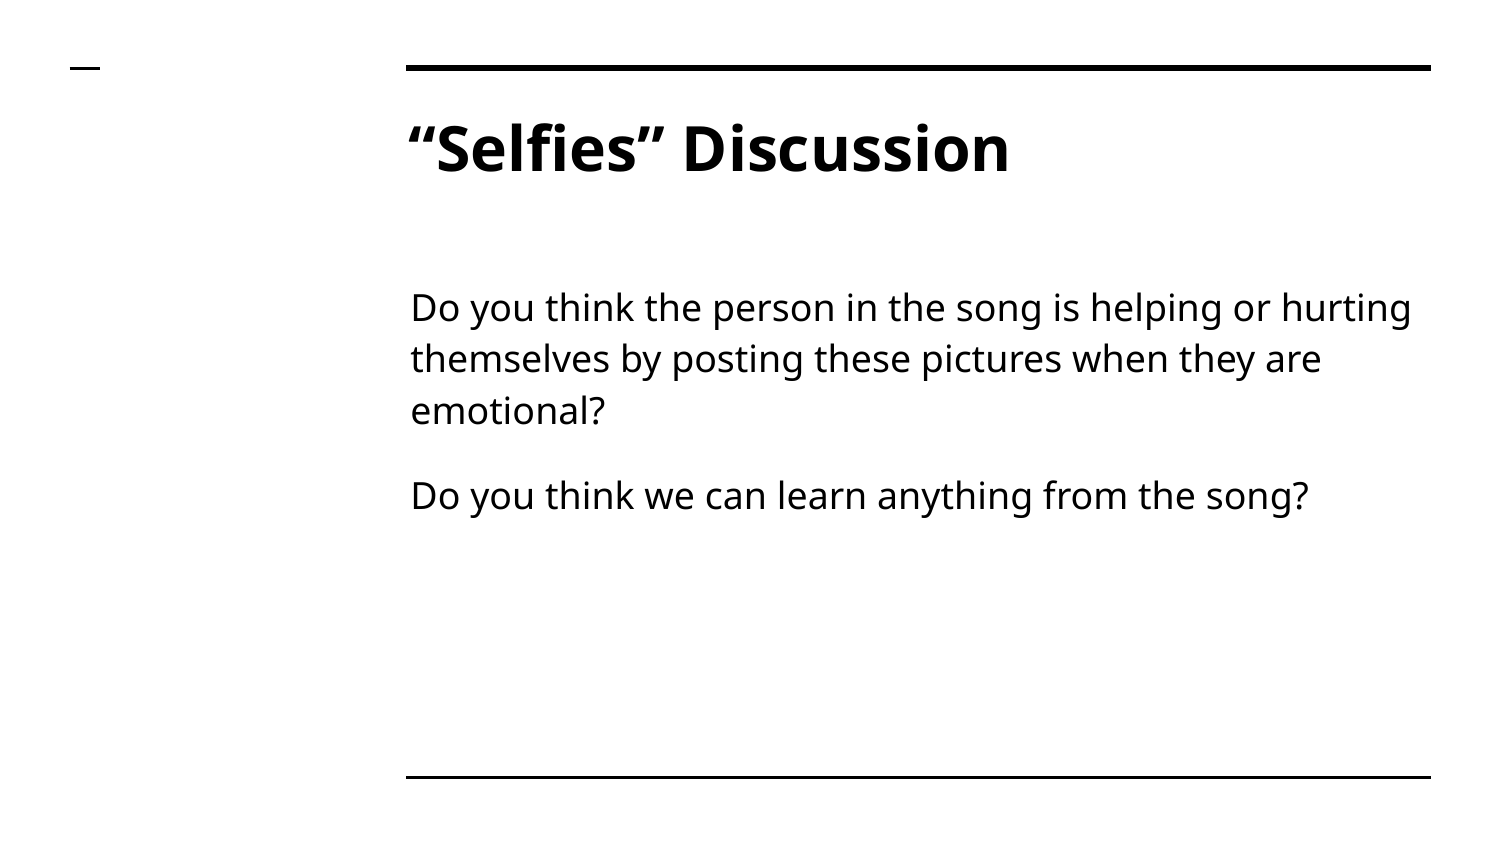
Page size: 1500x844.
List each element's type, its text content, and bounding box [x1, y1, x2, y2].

list Do you think the person in the song is helping or hurting themselves by posting these pictures when they are emotional? Do you think we can learn anything from the song? [395, 261, 1433, 755]
title “Selfies” Discussion [393, 94, 1431, 199]
